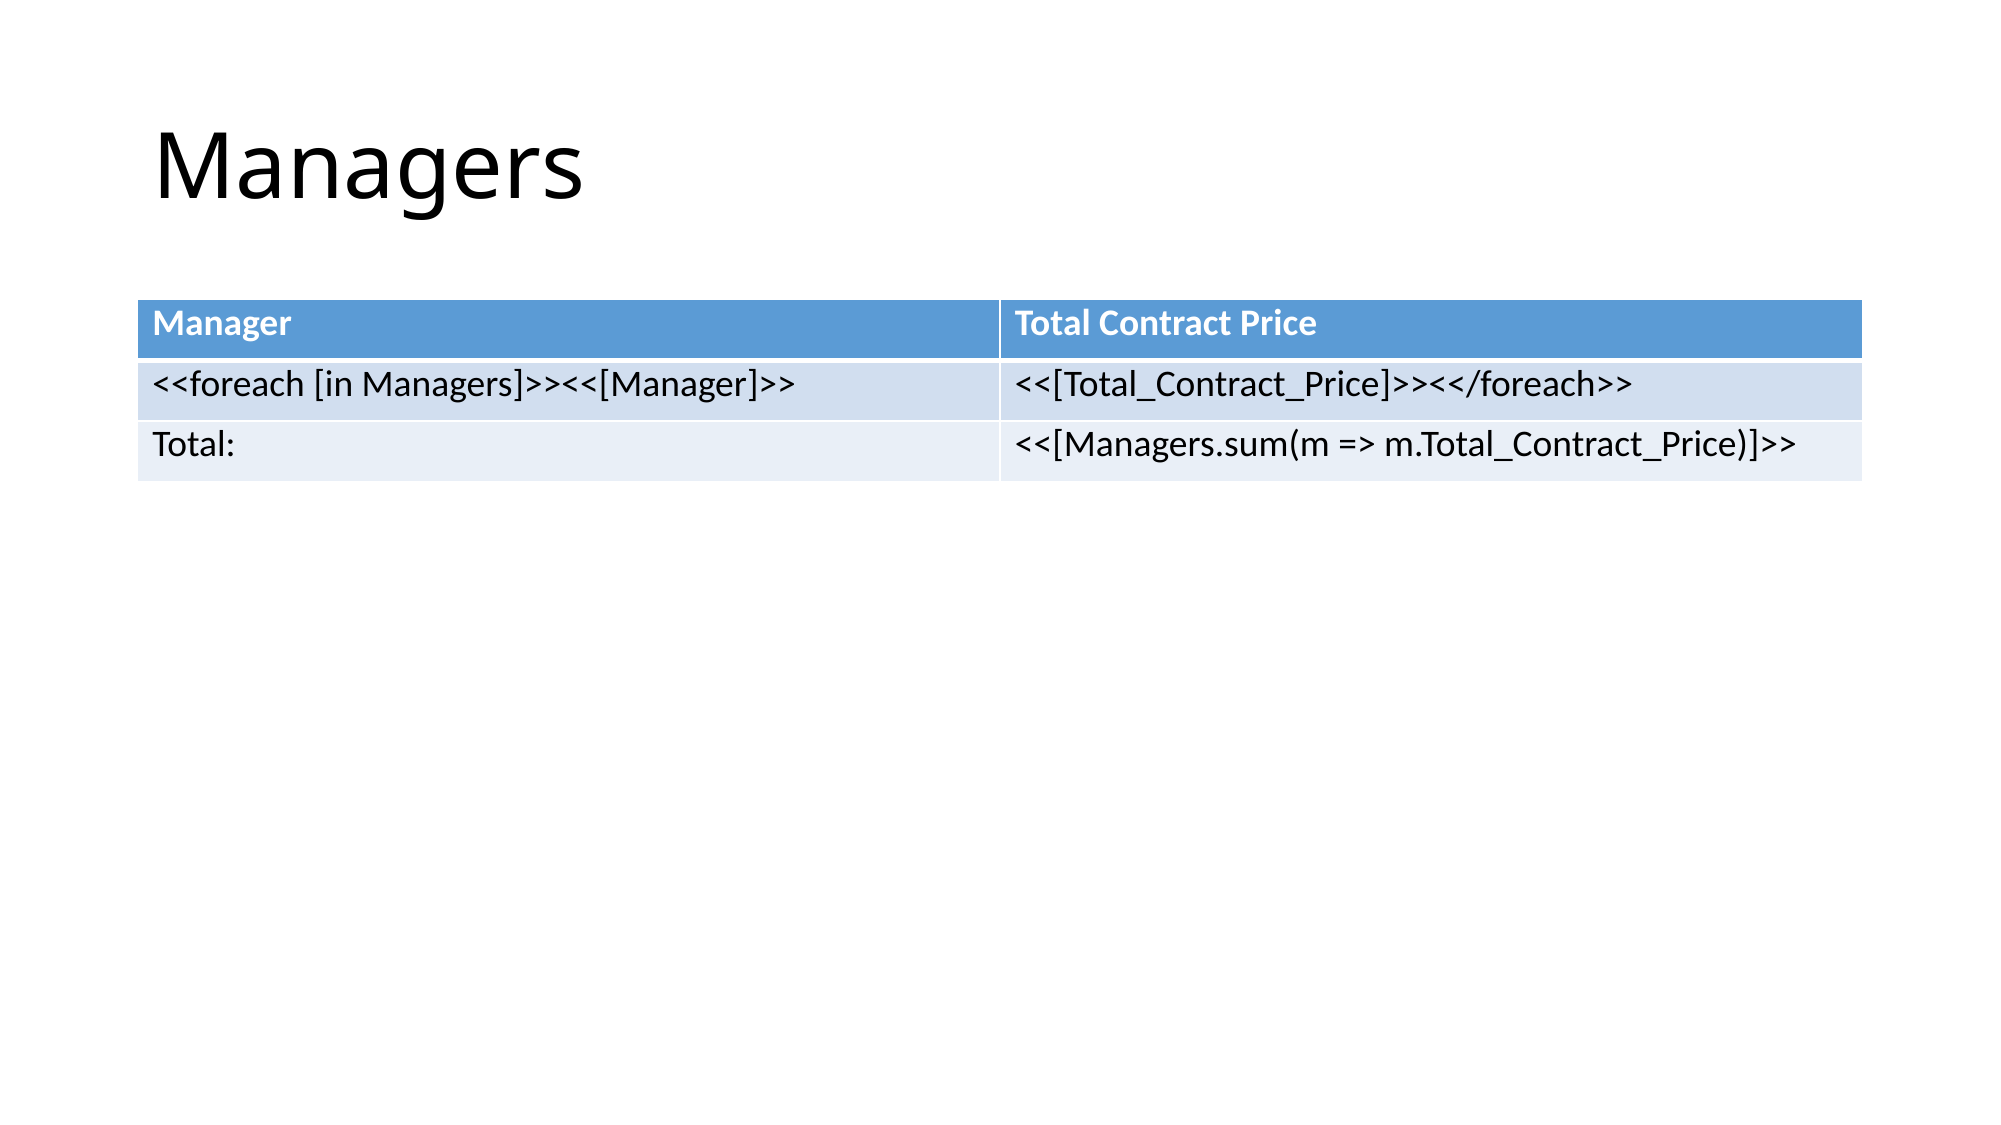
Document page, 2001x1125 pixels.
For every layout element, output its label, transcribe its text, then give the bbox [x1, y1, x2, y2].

table_header Manager [138, 300, 999, 358]
table_cell <<foreach [in Managers]>><<[Manager]>> [138, 363, 999, 420]
table_cell <<[Total_Contract_Price]>><</foreach>> [1001, 363, 1862, 420]
table_cell <<[Managers.sum(m => m.Total_Contract_Price)]>> [1001, 422, 1862, 481]
table_header Total Contract Price [1001, 300, 1862, 358]
table_cell Total: [138, 422, 999, 481]
title Managers [137, 59, 1863, 278]
